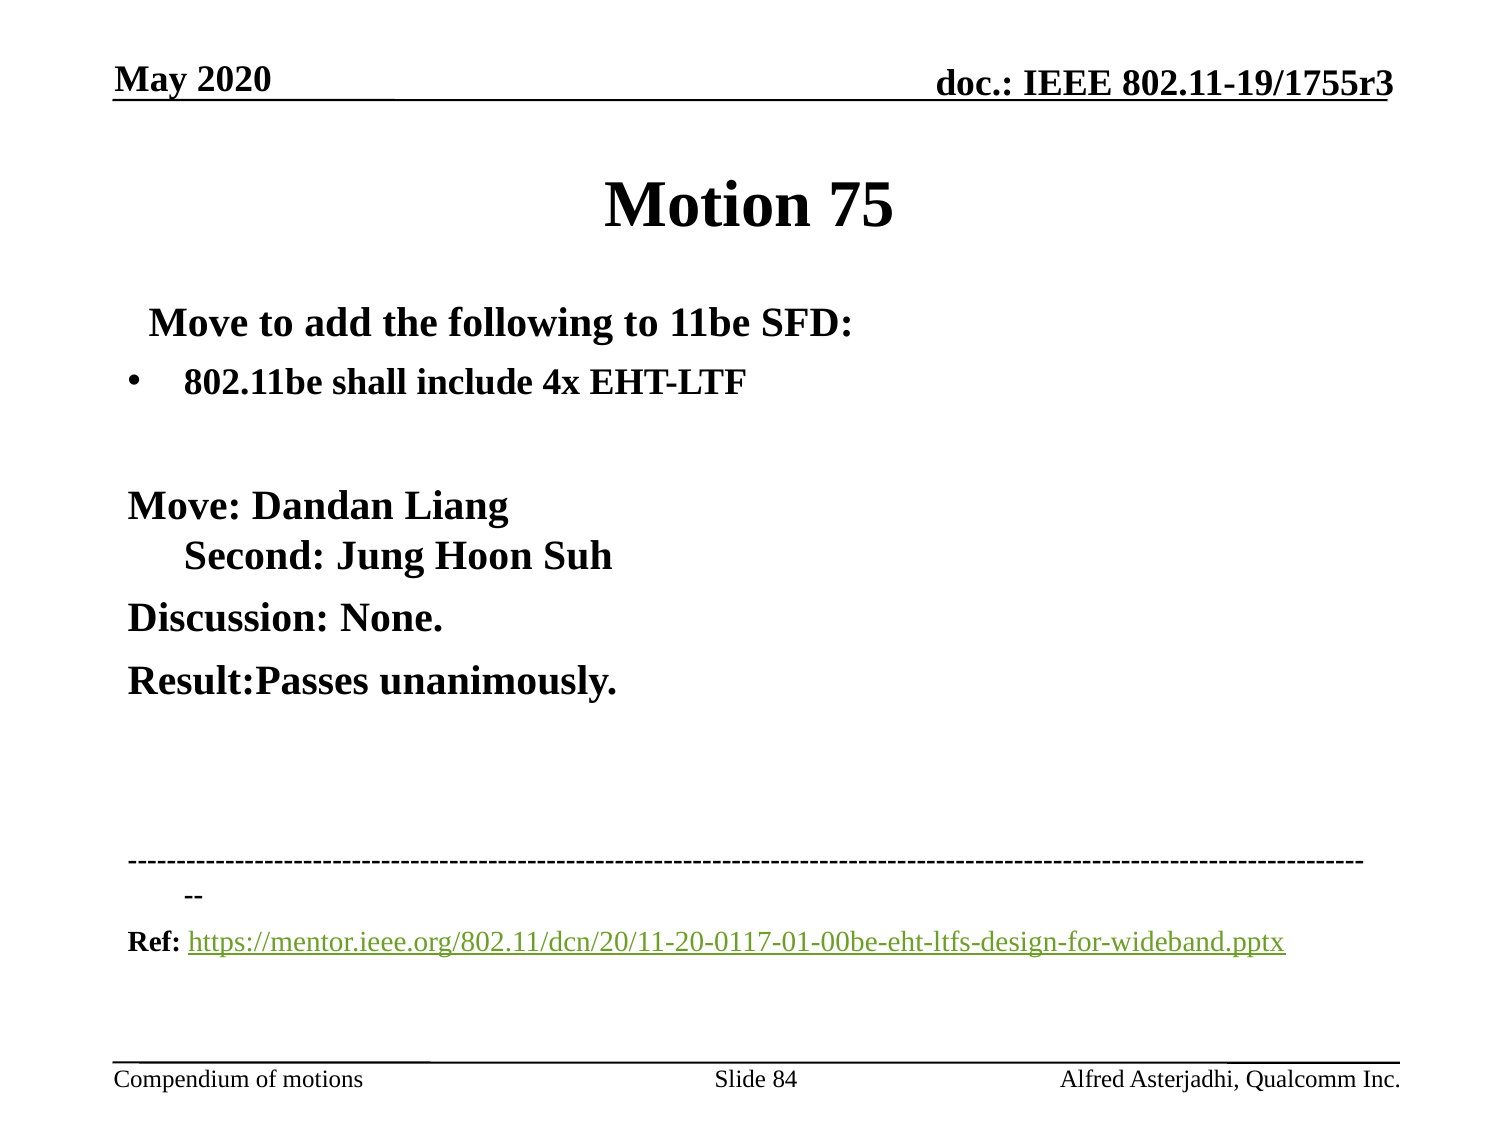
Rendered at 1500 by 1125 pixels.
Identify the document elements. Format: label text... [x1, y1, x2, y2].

title Motion 75 [112, 112, 1388, 286]
footer Alfred Asterjadhi, Qualcomm Inc. [878, 1061, 1402, 1093]
list Move to add the following to 11be SFD: 802.11be shall include 4x EHT-LTF Move: Dandan Liang Second: Jung Hoon Suh Discussion: None. Result:Passes unanimously. --------------------------------------------------------------------------------------------------------------------------------- Ref: https://mentor.ieee.org/802.11/dcn/20/11-20-0117-01-00be-eht-ltfs-design-for-wideband.pptx [112, 286, 1388, 1071]
slide_number Slide 84 [712, 1061, 800, 1123]
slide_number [114, 54, 423, 100]
